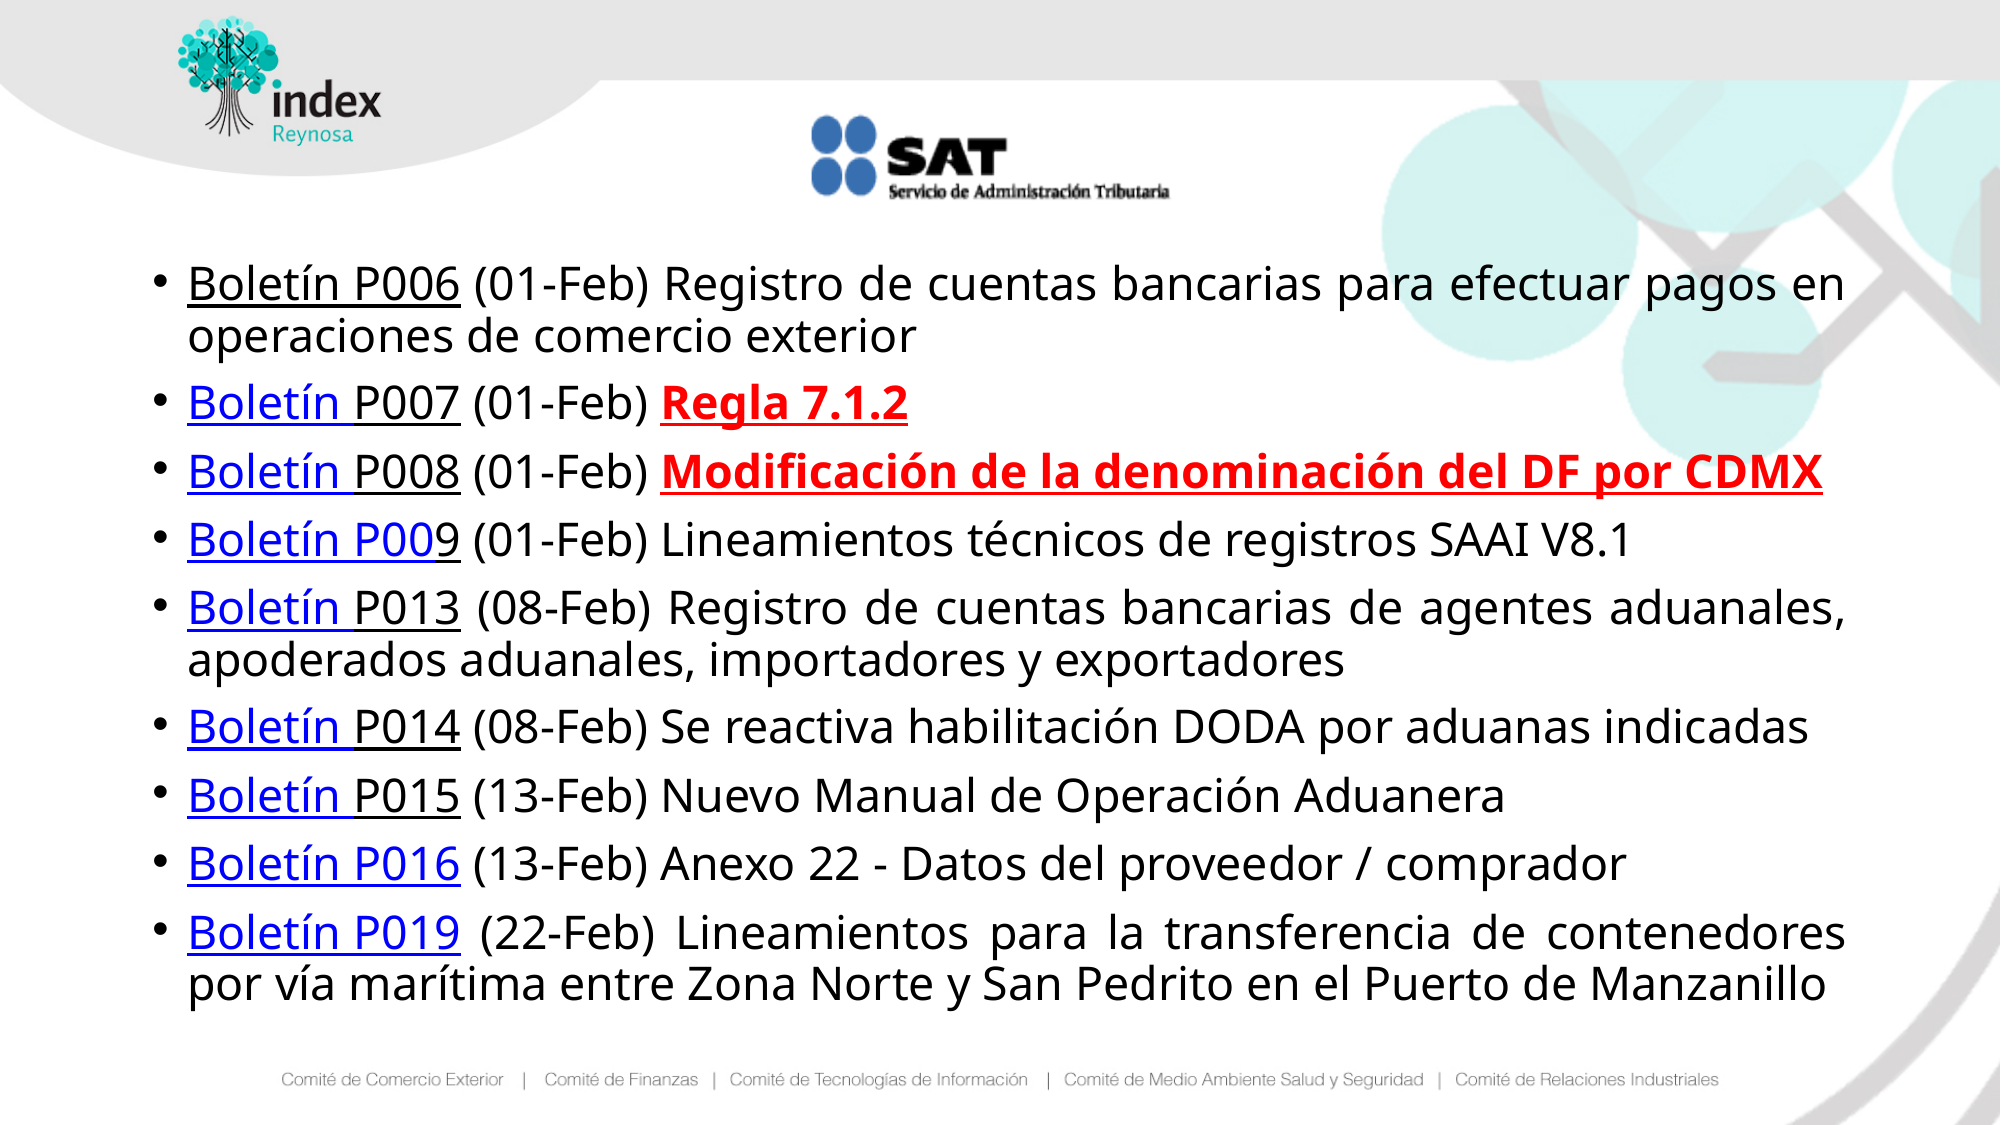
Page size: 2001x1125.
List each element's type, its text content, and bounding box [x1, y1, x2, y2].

picture [0, 0, 2000, 1125]
list Boletín P006 (01-Feb) Registro de cuentas bancarias para efectuar pagos en operaciones de comercio exterior Boletín P007 (01-Feb) Regla 7.1.2 Boletín P008 (01-Feb) Modificación de la denominación del DF por CDMX Boletín P009 (01-Feb) Lineamientos técnicos de registros SAAI V8.1 Boletín P013 (08-Feb) Registro de cuentas bancarias de agentes aduanales, apoderados aduanales, importadores y exportadores Boletín P014 (08-Feb) Se reactiva habilitación DODA por aduanas indicadas Boletín P015 (13-Feb) Nuevo Manual de Operación Aduanera Boletín P016 (13-Feb) Anexo 22 - Datos del proveedor / comprador Boletín P019 (22-Feb) Lineamientos para la transferencia de contenedores por vía marítima entre Zona Norte y San Pedrito en el Puerto de Manzanillo [137, 247, 1863, 1040]
